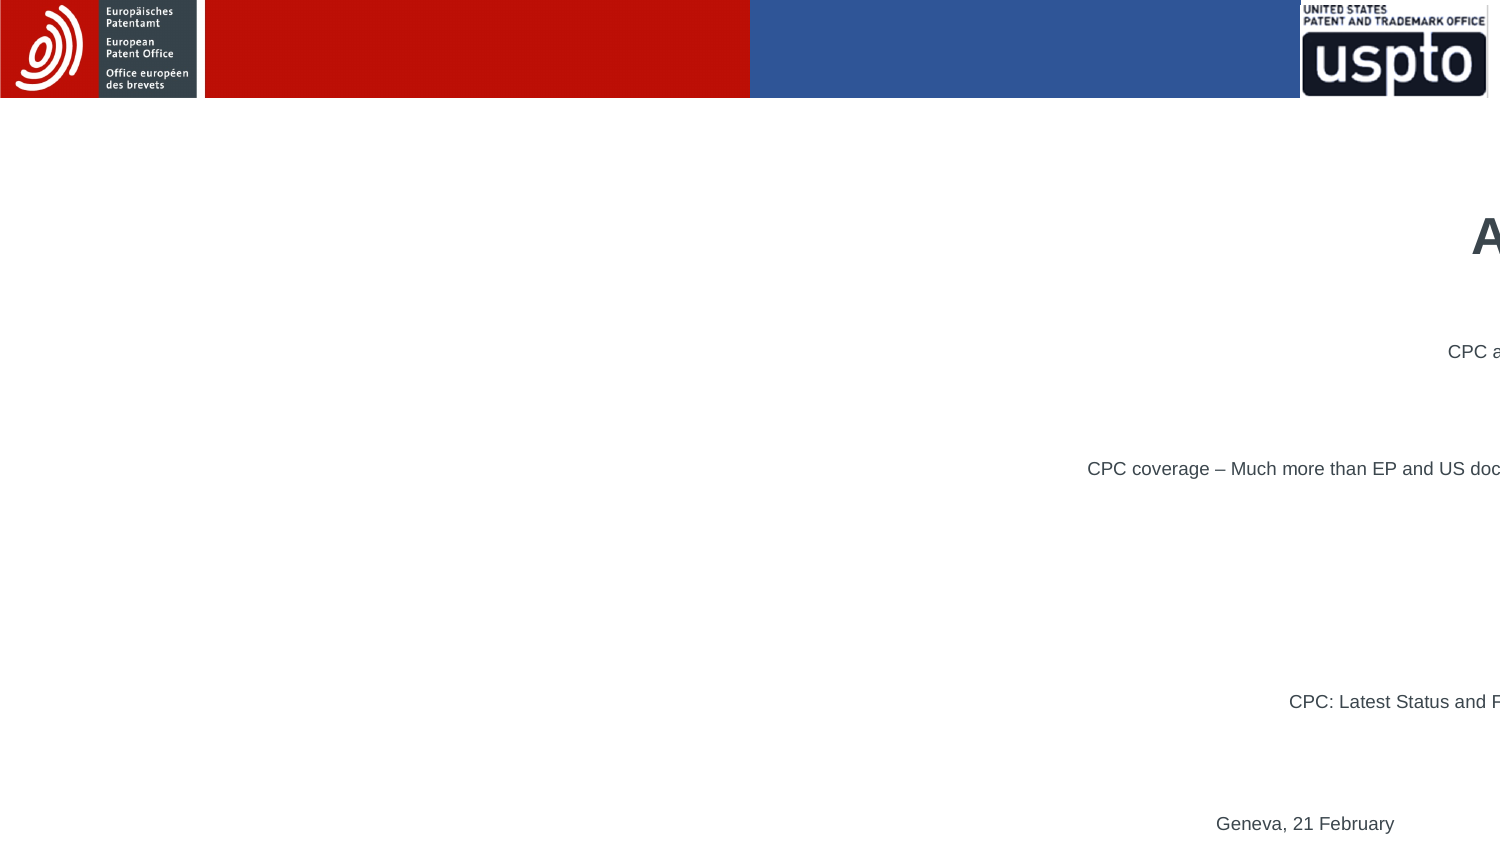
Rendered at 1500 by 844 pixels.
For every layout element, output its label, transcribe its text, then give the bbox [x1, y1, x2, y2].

list Agenda [110, 206, 1500, 232]
picture [0, 0, 1489, 98]
list CPC and National Offices CPC coverage – Much more than EP and US documents and update IT matters CPC: Latest Status and Future Development [110, 304, 1500, 526]
list Geneva, 21 February 2017 [1180, 776, 1400, 837]
